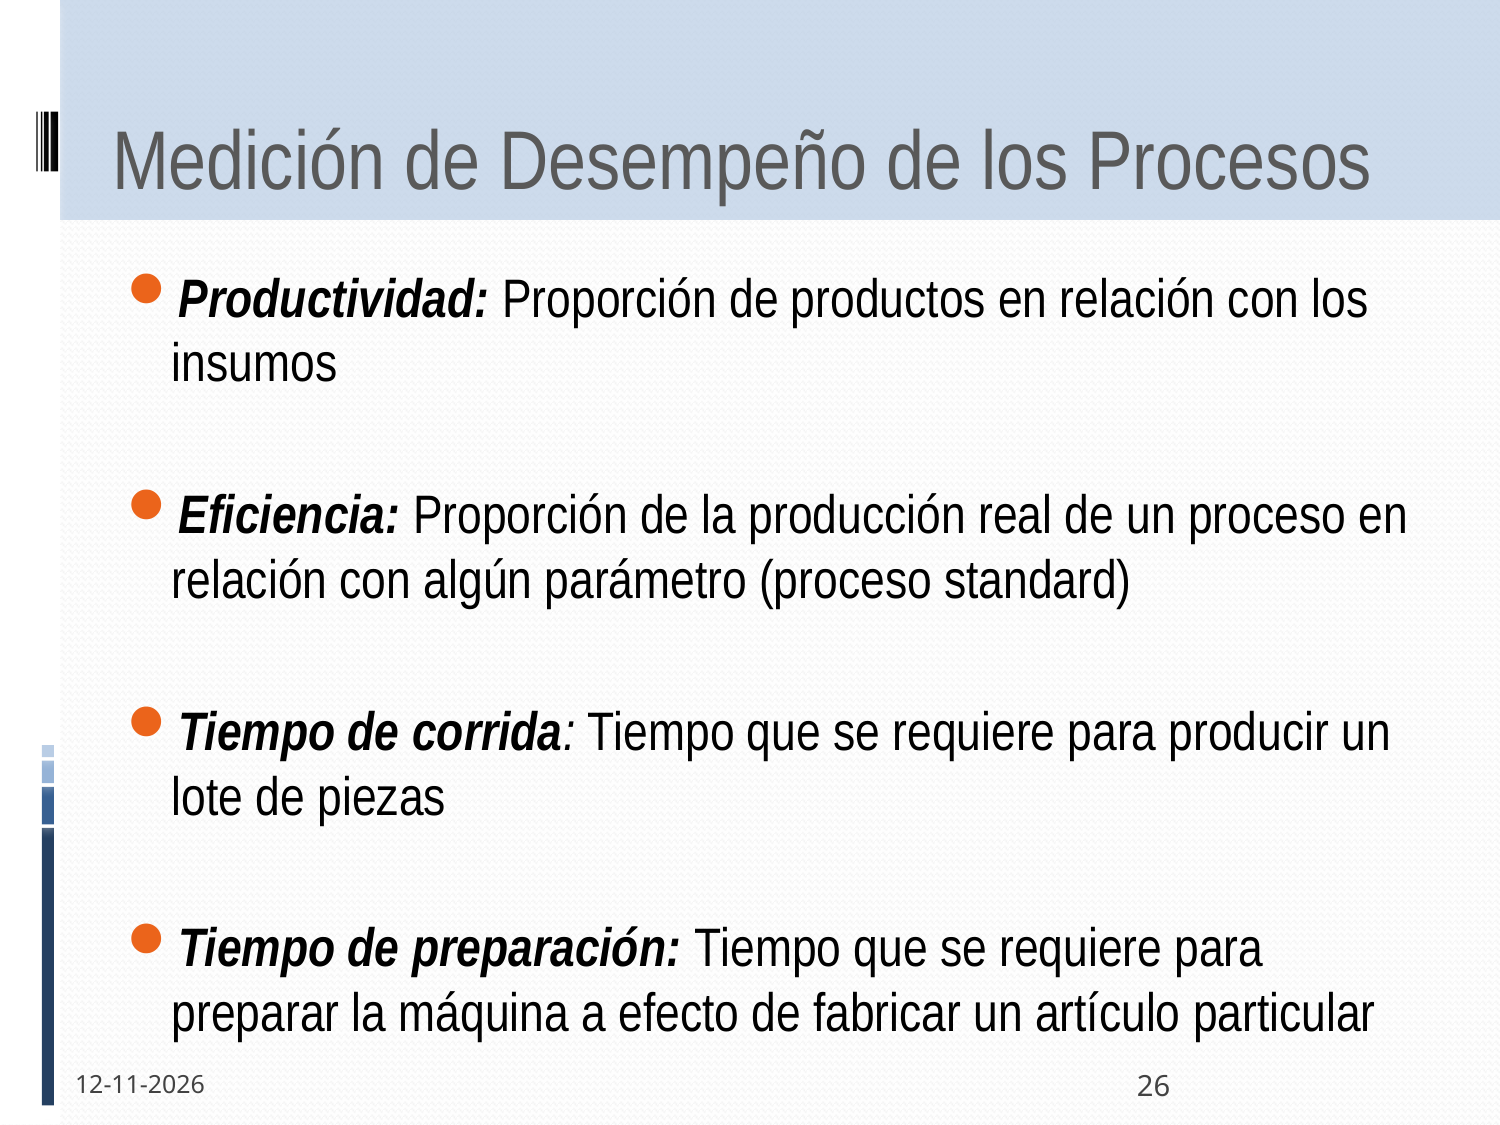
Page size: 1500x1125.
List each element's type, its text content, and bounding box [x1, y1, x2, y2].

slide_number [75, 1042, 243, 1103]
list Productividad: Proporción de productos en relación con los insumos Eficiencia: Proporción de la producción real de un proceso en relación con algún parámetro (proceso standard) Tiempo de corrida: Tiempo que se requiere para producir un lote de piezas Tiempo de preparación: Tiempo que se requiere para preparar la máquina a efecto de fabricar un artículo particular [111, 255, 1436, 1038]
slide_number 26 [1045, 1046, 1171, 1107]
title Medición de Desempeño de los Procesos [111, 18, 1436, 207]
